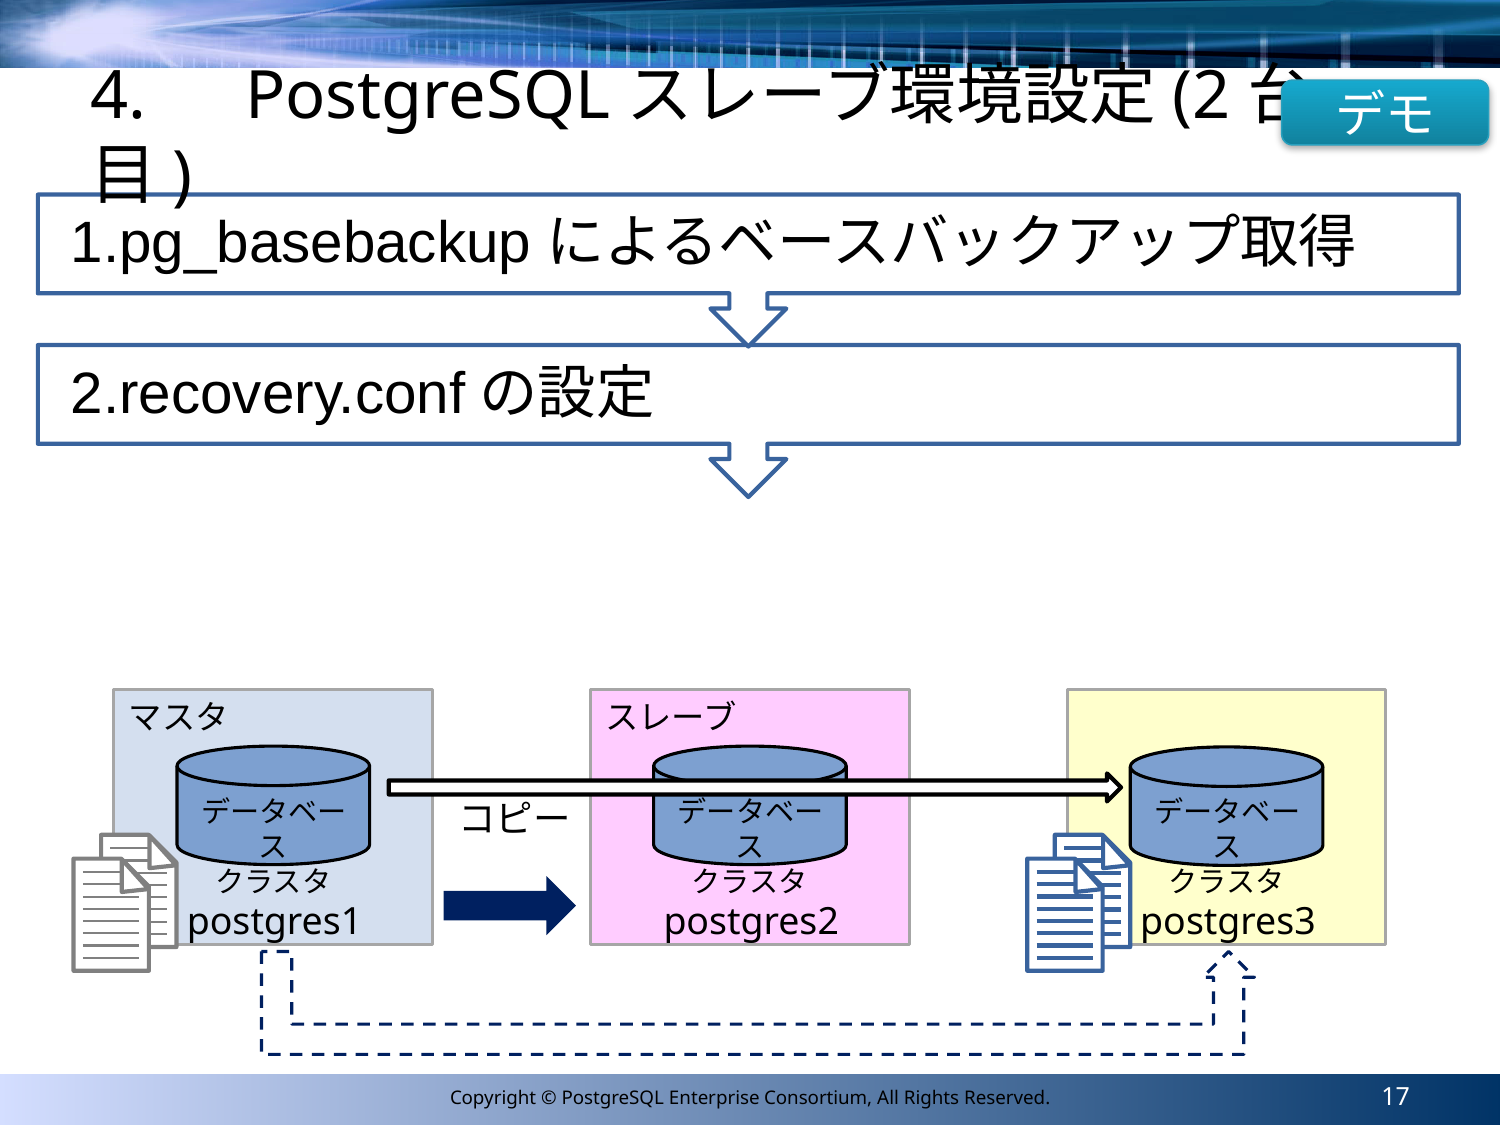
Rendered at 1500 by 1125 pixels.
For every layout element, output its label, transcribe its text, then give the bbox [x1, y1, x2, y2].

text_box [73, 858, 150, 972]
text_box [1026, 858, 1103, 972]
title 4. PostgreSQLスレーブ環境設定(2台目) [74, 81, 1426, 183]
text_box デモ [1280, 79, 1490, 146]
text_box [100, 834, 177, 948]
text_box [37, 193, 1459, 1047]
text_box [1054, 834, 1131, 948]
slide_number 17 [1074, 1074, 1426, 1123]
picture [0, 0, 1500, 68]
